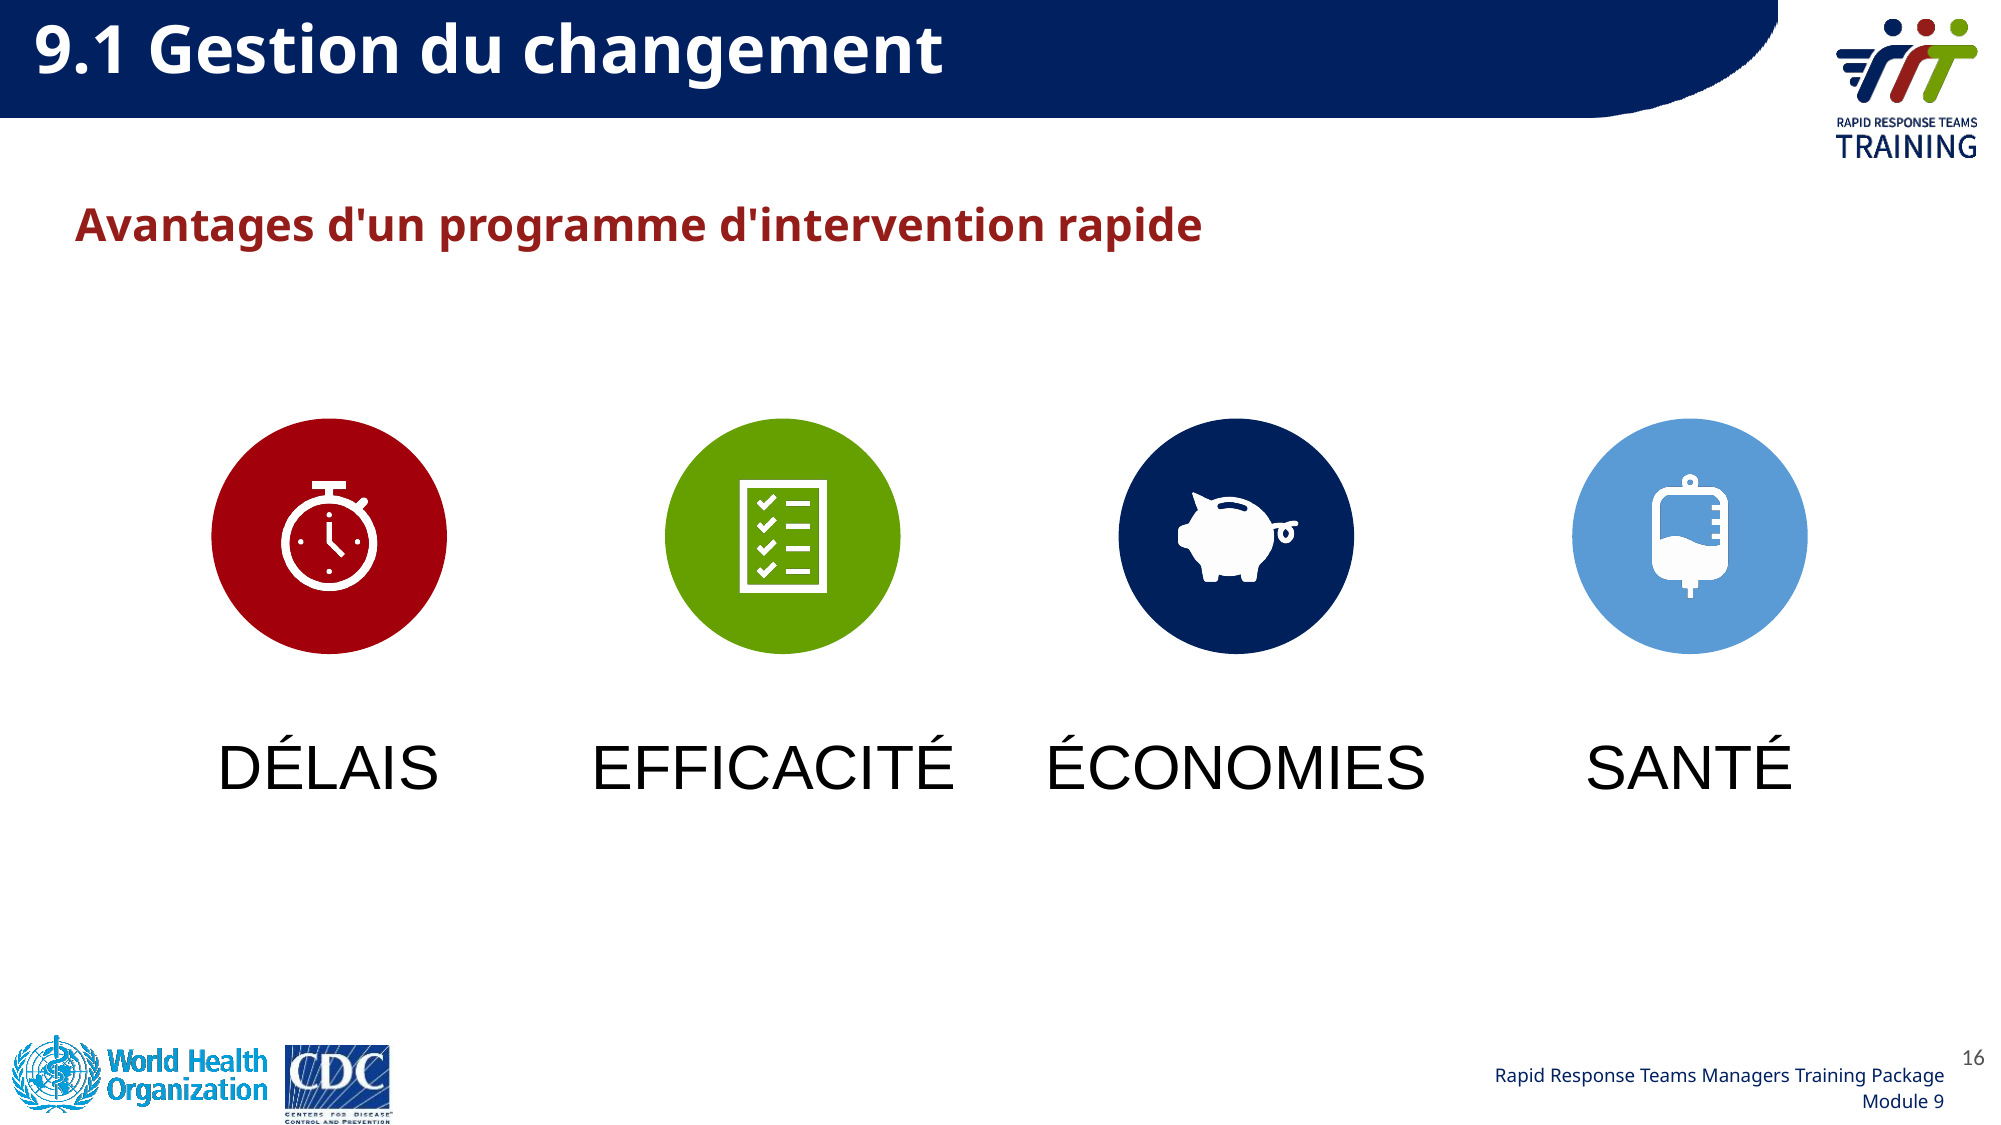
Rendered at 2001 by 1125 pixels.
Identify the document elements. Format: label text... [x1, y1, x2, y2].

text_box 9.1 Gestion du changement [19, 0, 1036, 95]
picture [12, 1035, 53, 1067]
picture [1835, 19, 1978, 167]
picture [0, 0, 1778, 118]
picture [38, 1044, 53, 1052]
picture [50, 1109, 62, 1113]
picture [28, 1054, 36, 1077]
picture [34, 1058, 41, 1077]
picture [38, 1092, 54, 1100]
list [135, 370, 1884, 894]
picture [46, 1056, 54, 1061]
slide_number 16 [1931, 1035, 2000, 1088]
picture [12, 1084, 46, 1113]
picture [43, 1088, 54, 1094]
picture [36, 1035, 267, 1113]
picture [285, 1045, 393, 1124]
title Avantages d'un programme d'intervention rapide [67, 173, 1274, 281]
